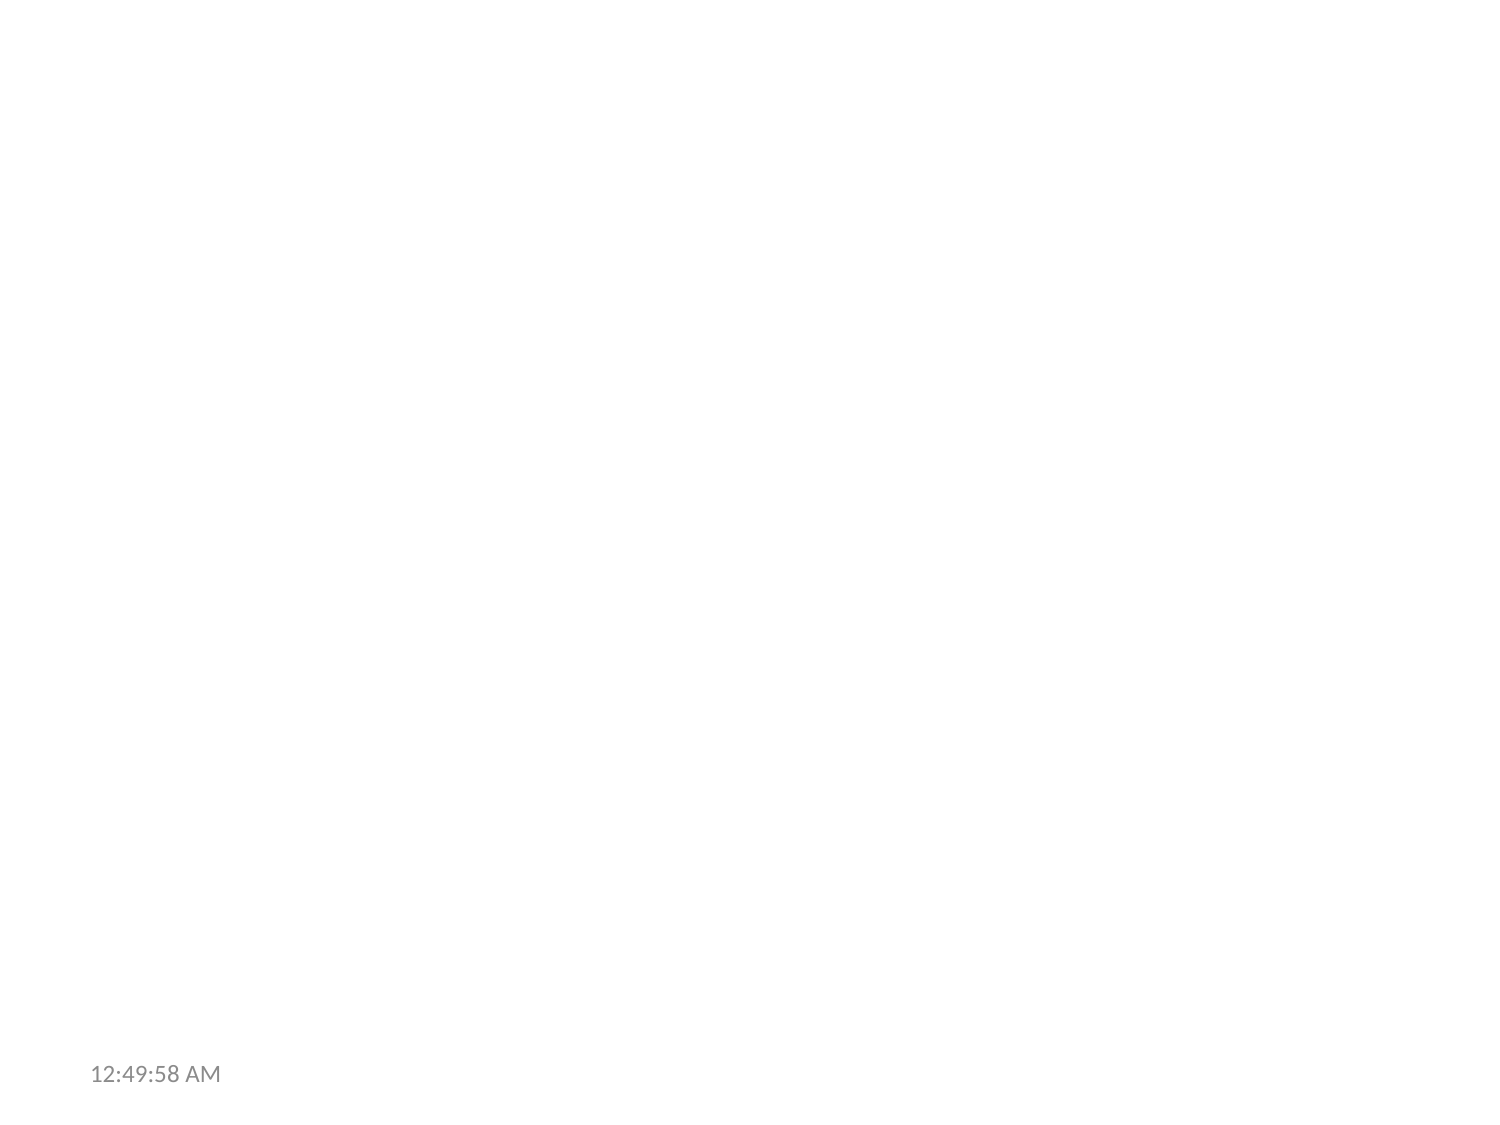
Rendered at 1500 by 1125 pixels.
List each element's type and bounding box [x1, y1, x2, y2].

slide_number [75, 1042, 425, 1103]
